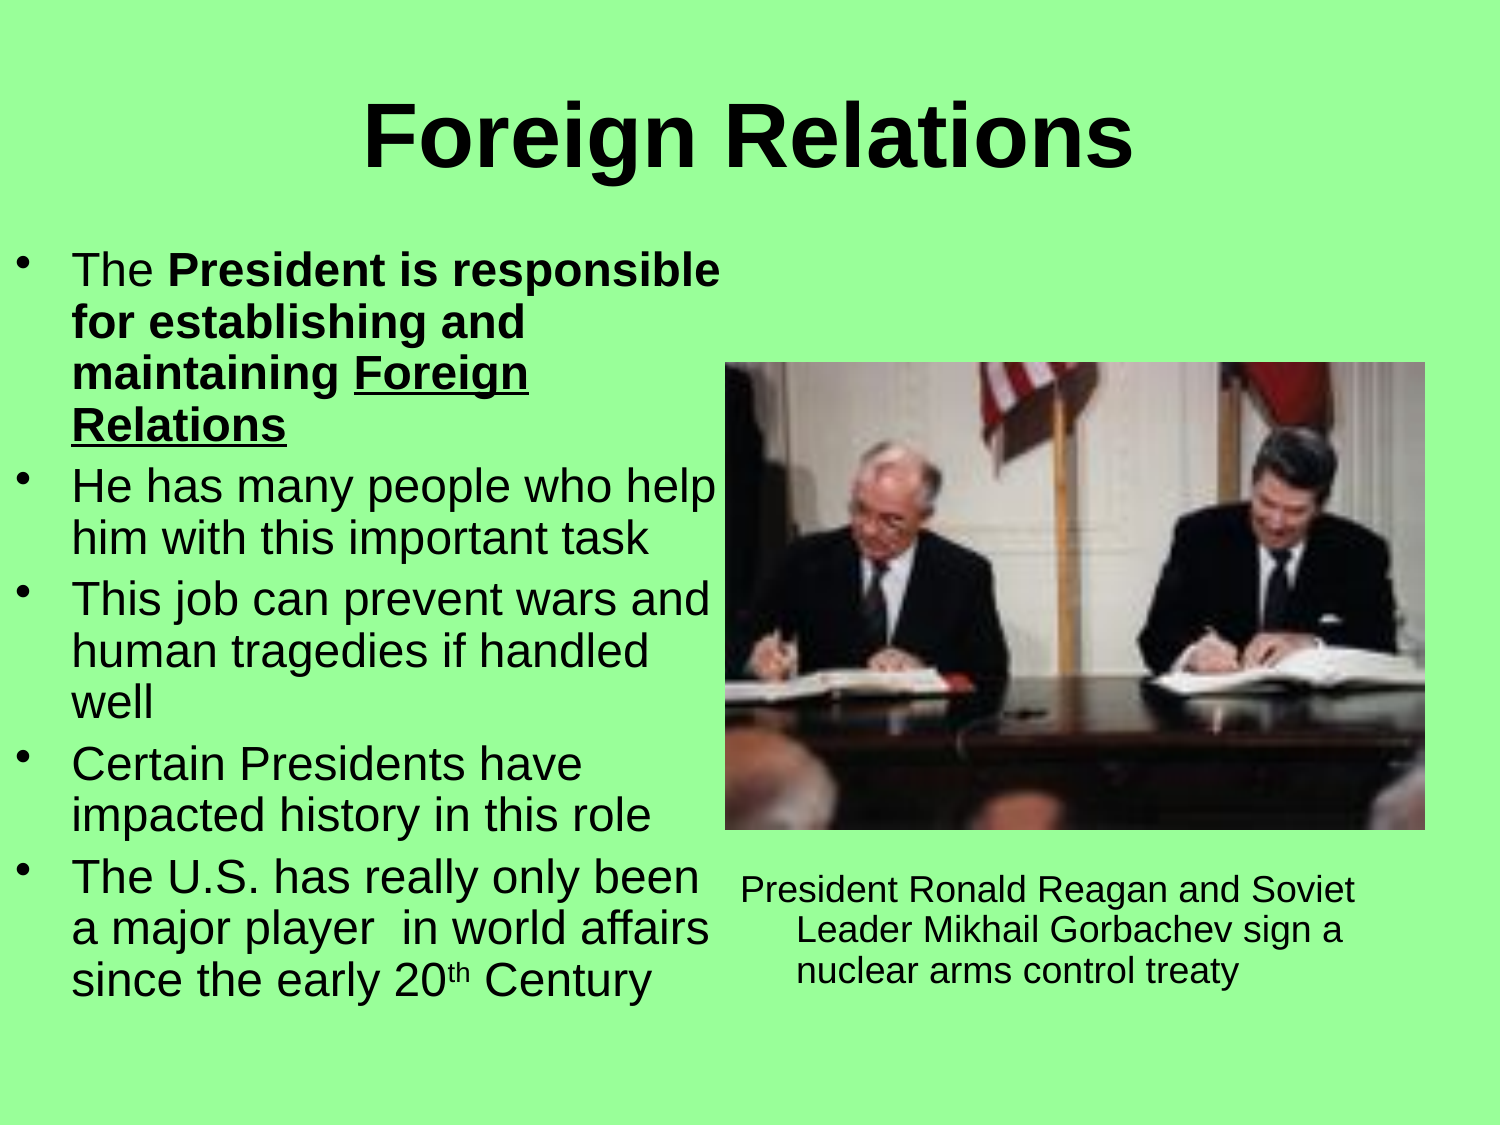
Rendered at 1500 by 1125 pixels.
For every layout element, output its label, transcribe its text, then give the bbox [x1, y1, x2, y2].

list President Ronald Reagan and Soviet Leader Mikhail Gorbachev sign a nuclear arms control treaty [725, 862, 1463, 1000]
list The President is responsible for establishing and maintaining Foreign Relations He has many people who help him with this important task This job can prevent wars and human tragedies if handled well Certain Presidents have impacted history in this role The U.S. has really only been a major player in world affairs since the early 20th Century [0, 237, 738, 1100]
title Foreign Relations [75, 37, 1425, 225]
picture [724, 362, 1426, 830]
